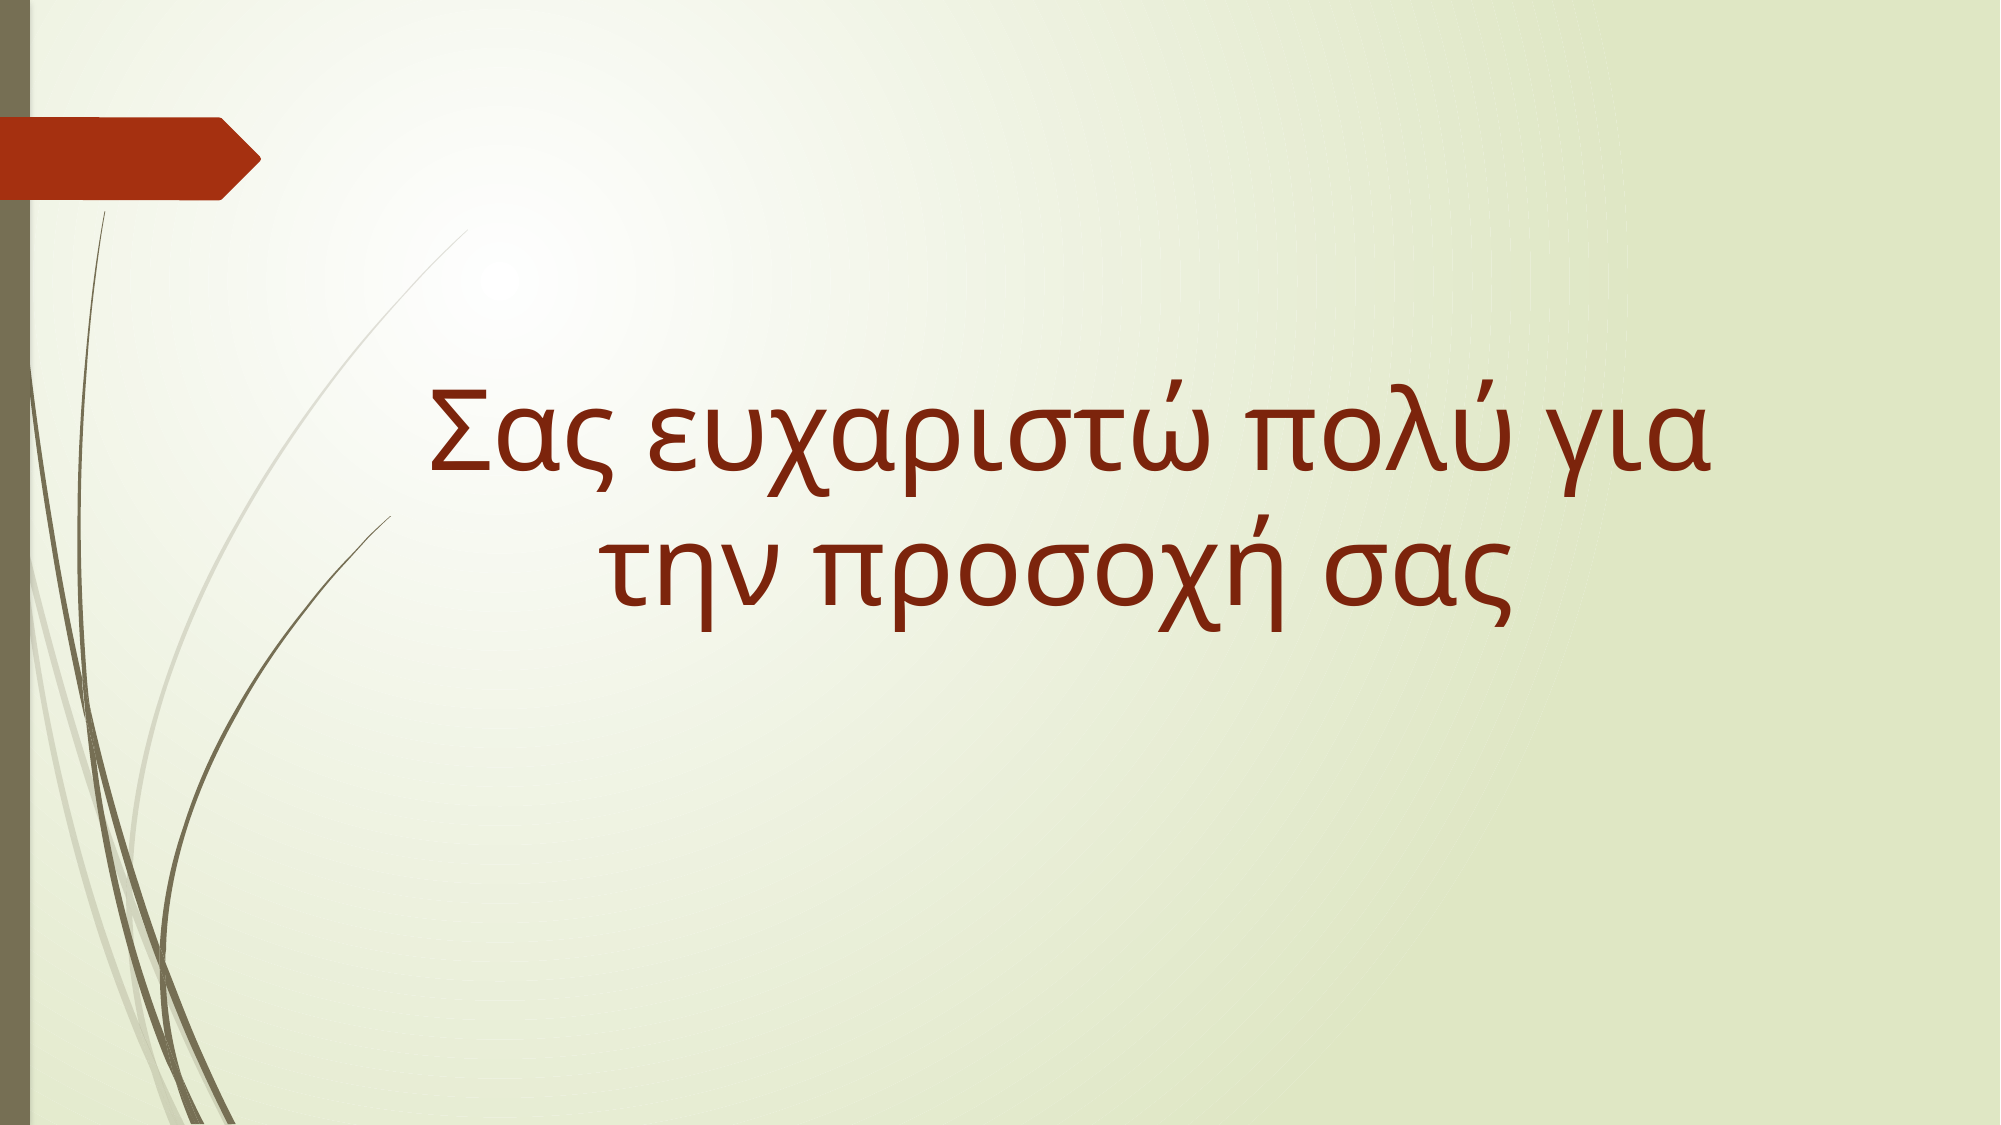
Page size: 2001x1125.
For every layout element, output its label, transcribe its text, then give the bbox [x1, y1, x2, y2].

list Σας ευχαριστώ πολύ για την προσοχή σας [317, 350, 1825, 970]
